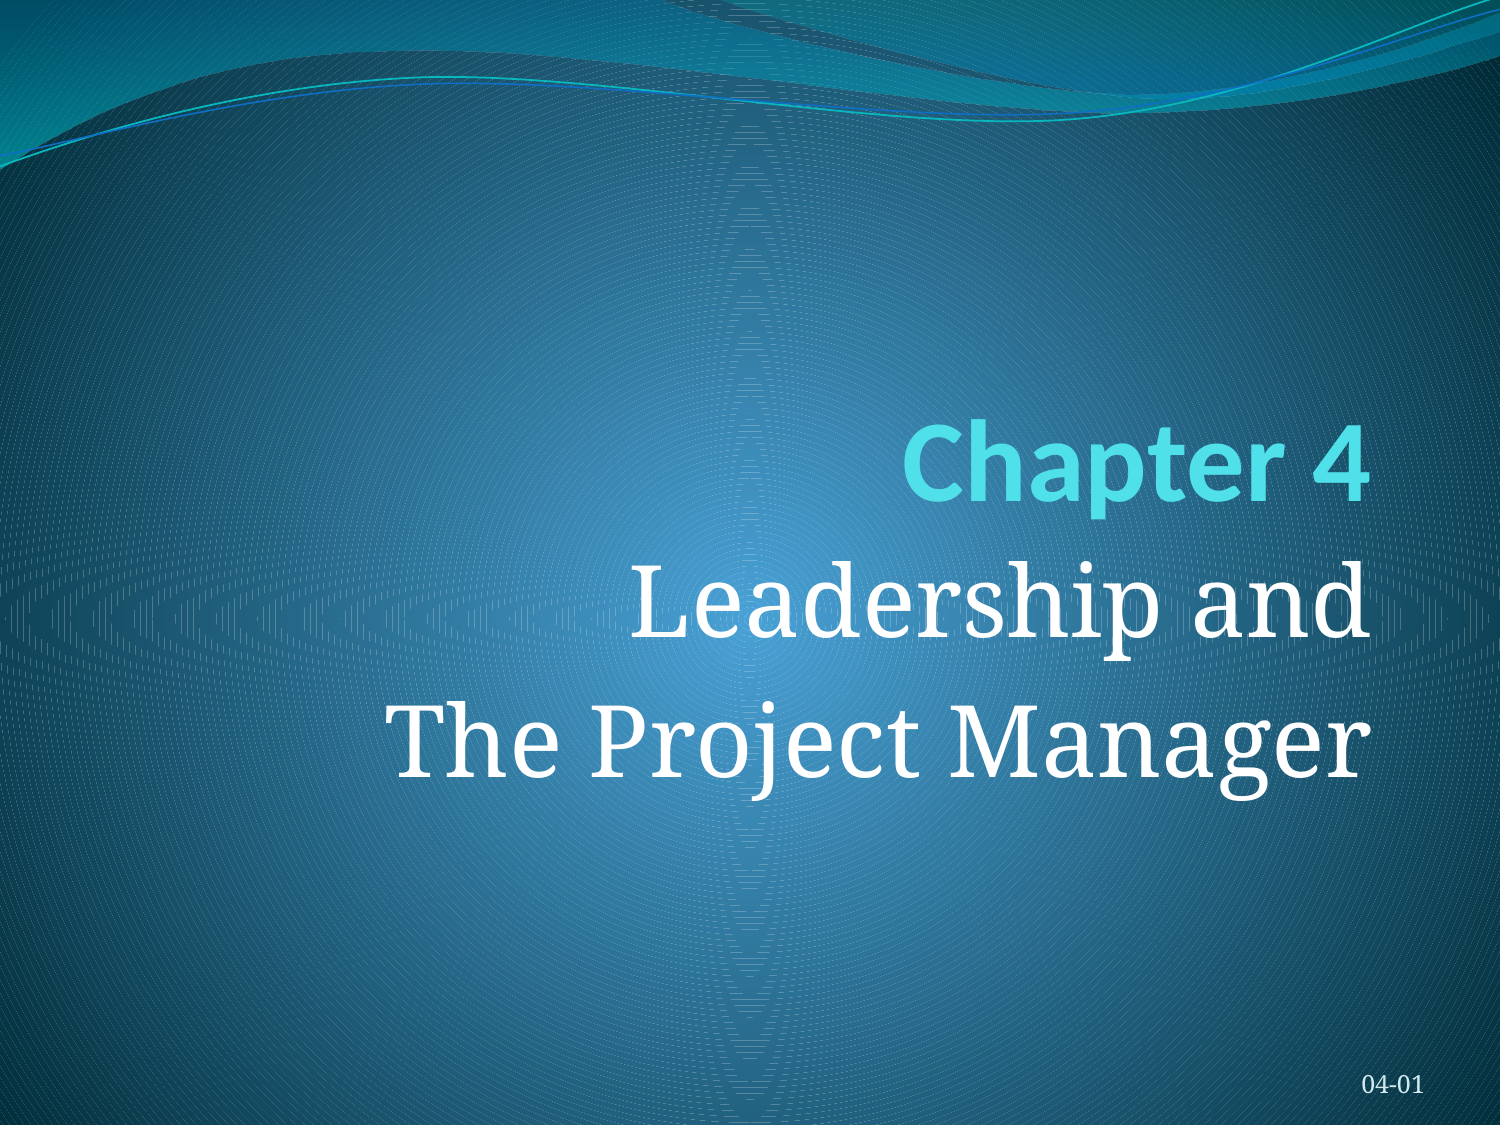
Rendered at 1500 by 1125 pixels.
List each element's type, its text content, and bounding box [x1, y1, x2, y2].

title Chapter 4 [87, 224, 1376, 526]
subtitle Leadership and The Project Manager [87, 529, 1377, 818]
slide_number 04-01 [1299, 1042, 1425, 1103]
